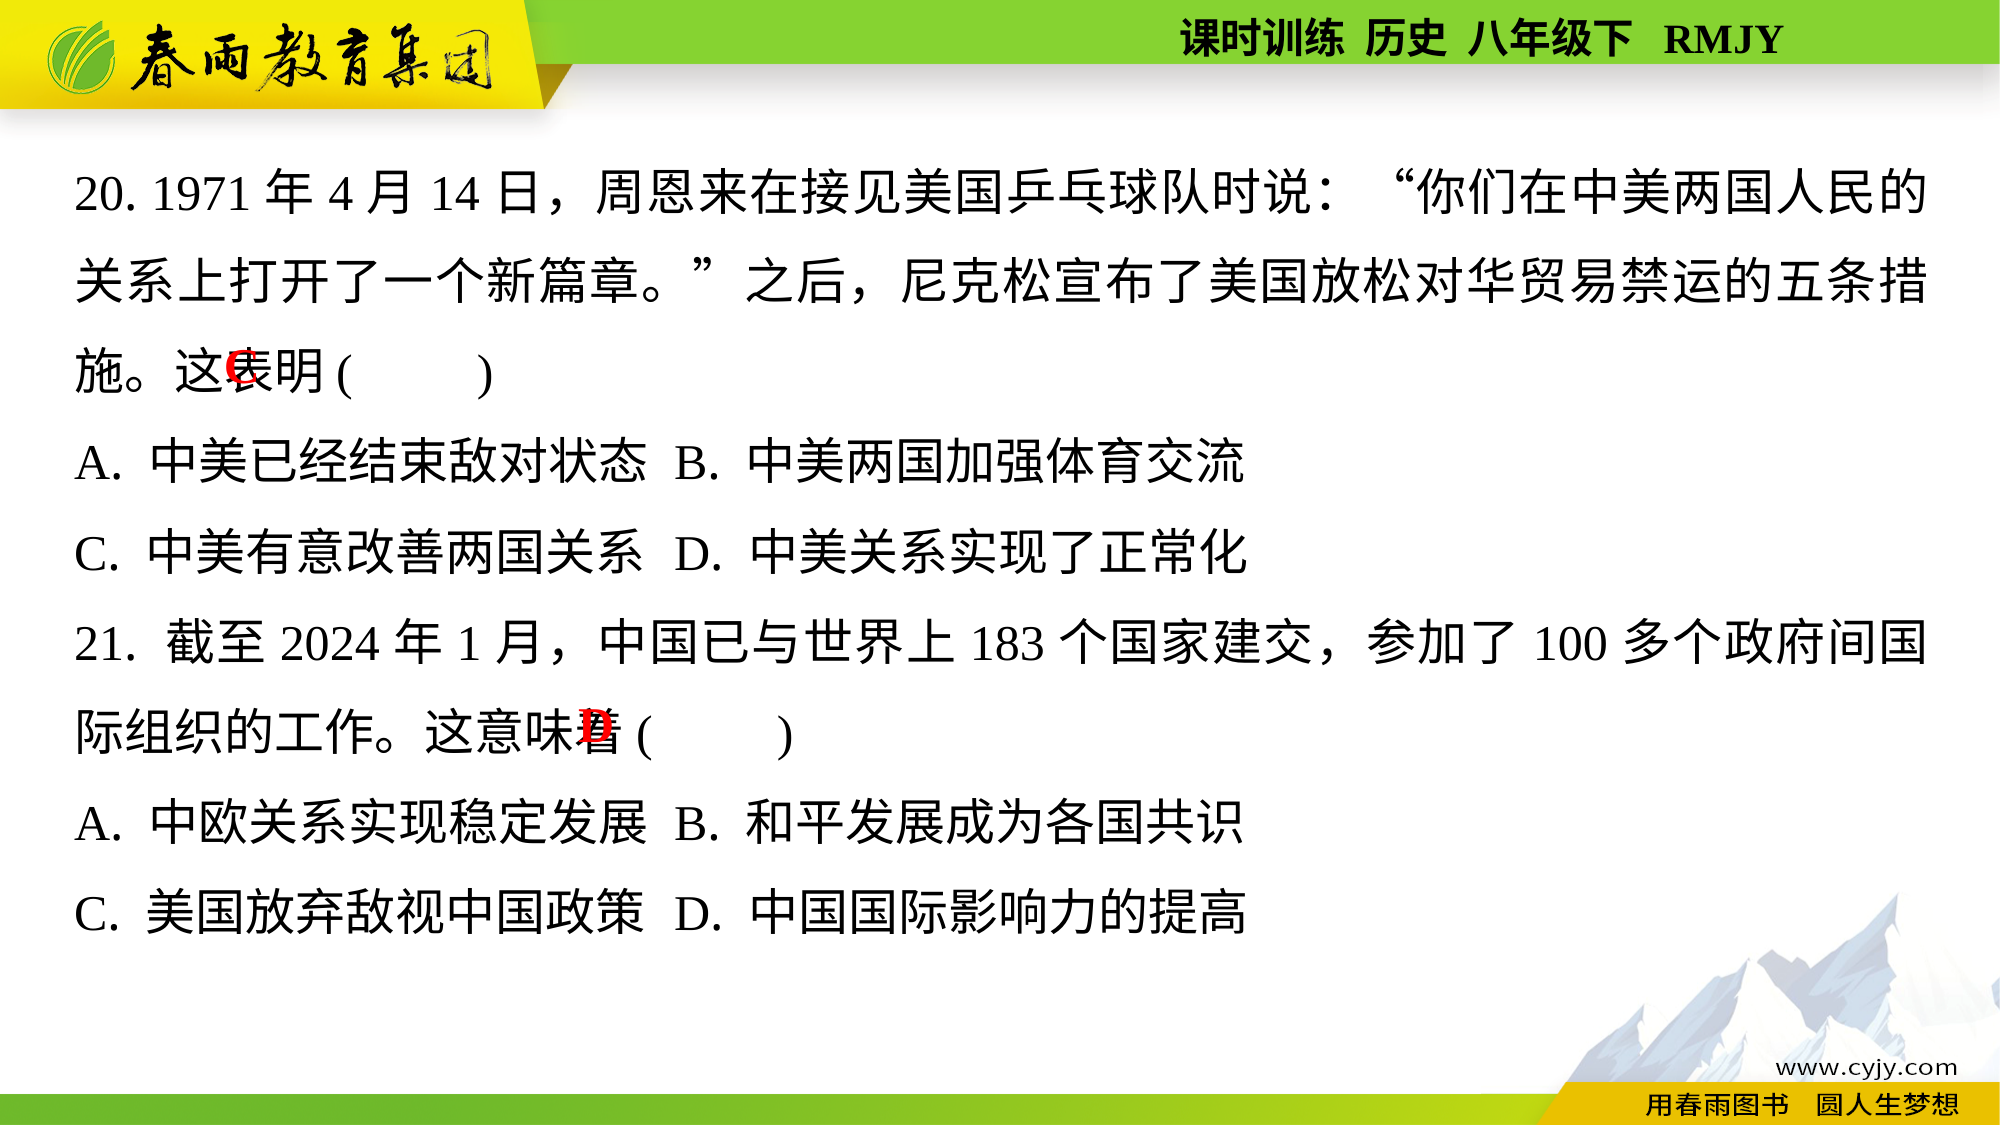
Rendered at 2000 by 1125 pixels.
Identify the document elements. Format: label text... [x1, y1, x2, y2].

picture [0, 0, 2000, 1125]
text_box C [208, 326, 275, 401]
text_box D [563, 684, 629, 760]
list 20. 1971年4月14日，周恩来在接见美国乒乓球队时说：“你们在中美两国人民的关系上打开了一个新篇章。”之后，尼克松宣布了美国放松对华贸易禁运的五条措施。这表明( ) A. 中美已经结束敌对状态 B. 中美两国加强体育交流 C. 中美有意改善两国关系 D. 中美关系实现了正常化 21. 截至2024年1月，中国已与世界上183个国家建交，参加了100多个政府间国际组织的工作。这意味着( ) A. 中欧关系实现稳定发展 B. 和平发展成为各国共识 C. 美国放弃敌视中国政策 D. 中国国际影响力的提高 [59, 122, 1944, 944]
